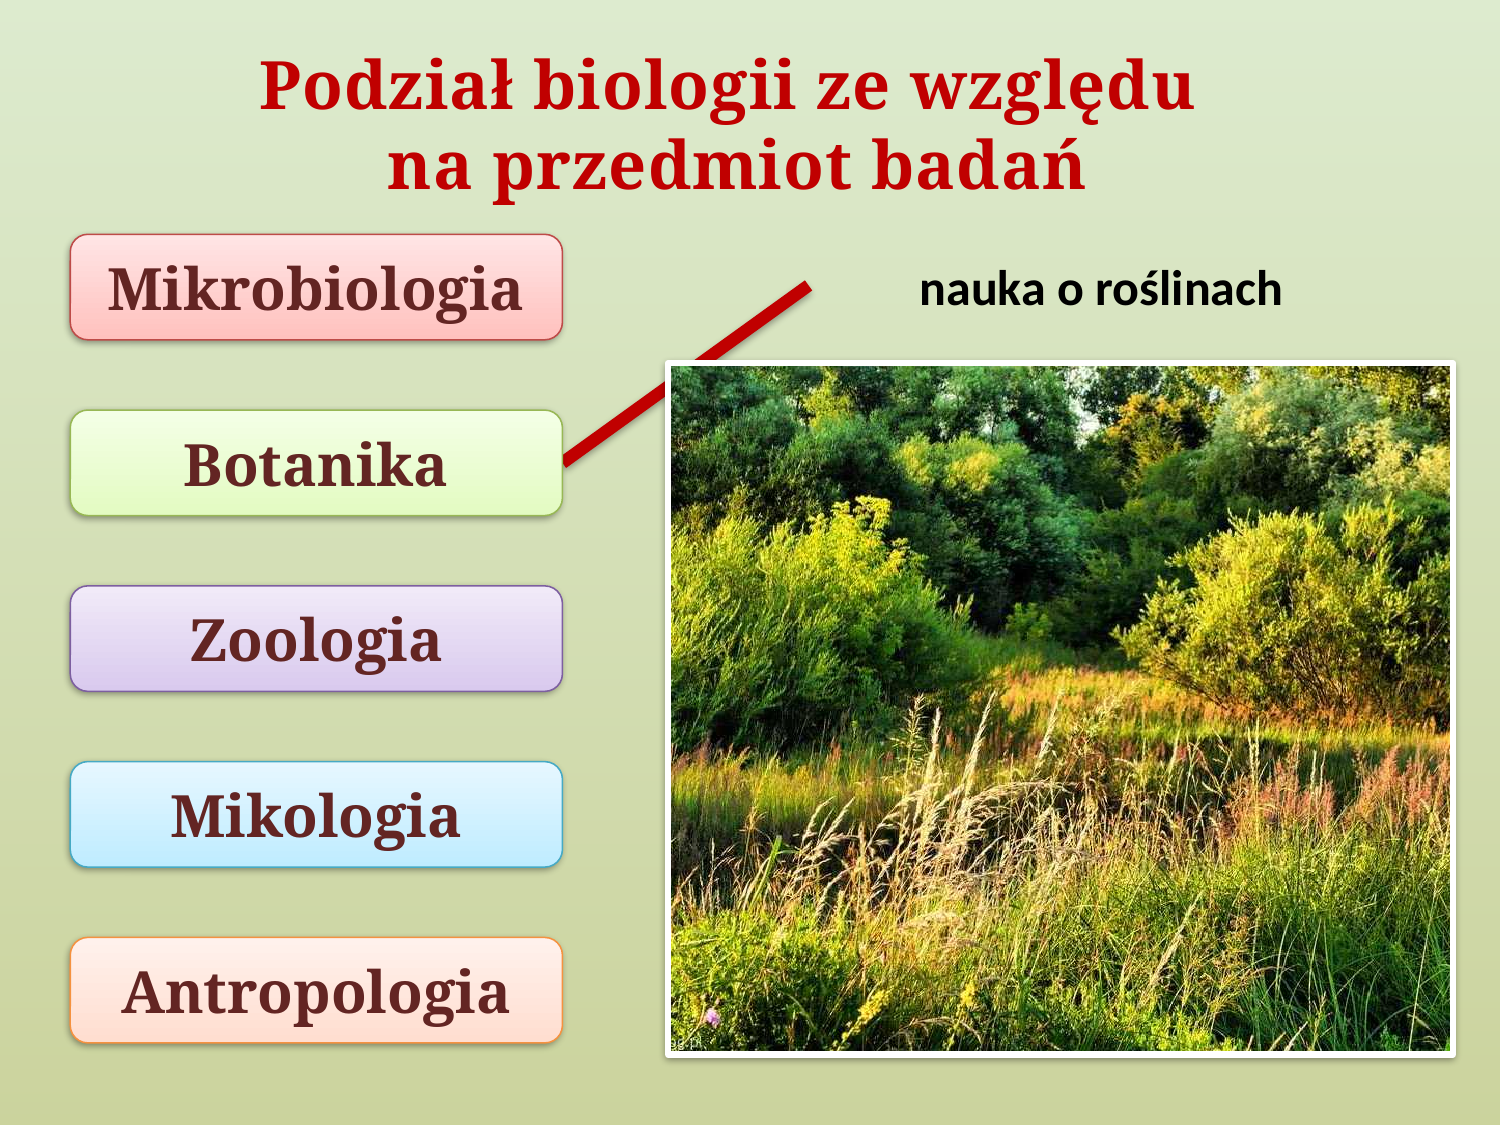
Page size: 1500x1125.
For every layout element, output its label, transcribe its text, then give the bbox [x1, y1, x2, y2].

text_box Mikrobiologia [69, 233, 564, 341]
text_box Antropologia [69, 936, 564, 1044]
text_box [562, 285, 809, 464]
text_box Zoologia [69, 585, 564, 693]
text_box Podział biologii ze względu na przedmiot badań [244, 35, 1232, 210]
text_box Mikologia [69, 760, 564, 868]
text_box Botanika [69, 409, 564, 517]
text_box [665, 360, 1456, 1058]
text_box nauka o roślinach [808, 248, 1395, 323]
footer Autor: Elżbieta Jarębska [512, 1042, 988, 1103]
